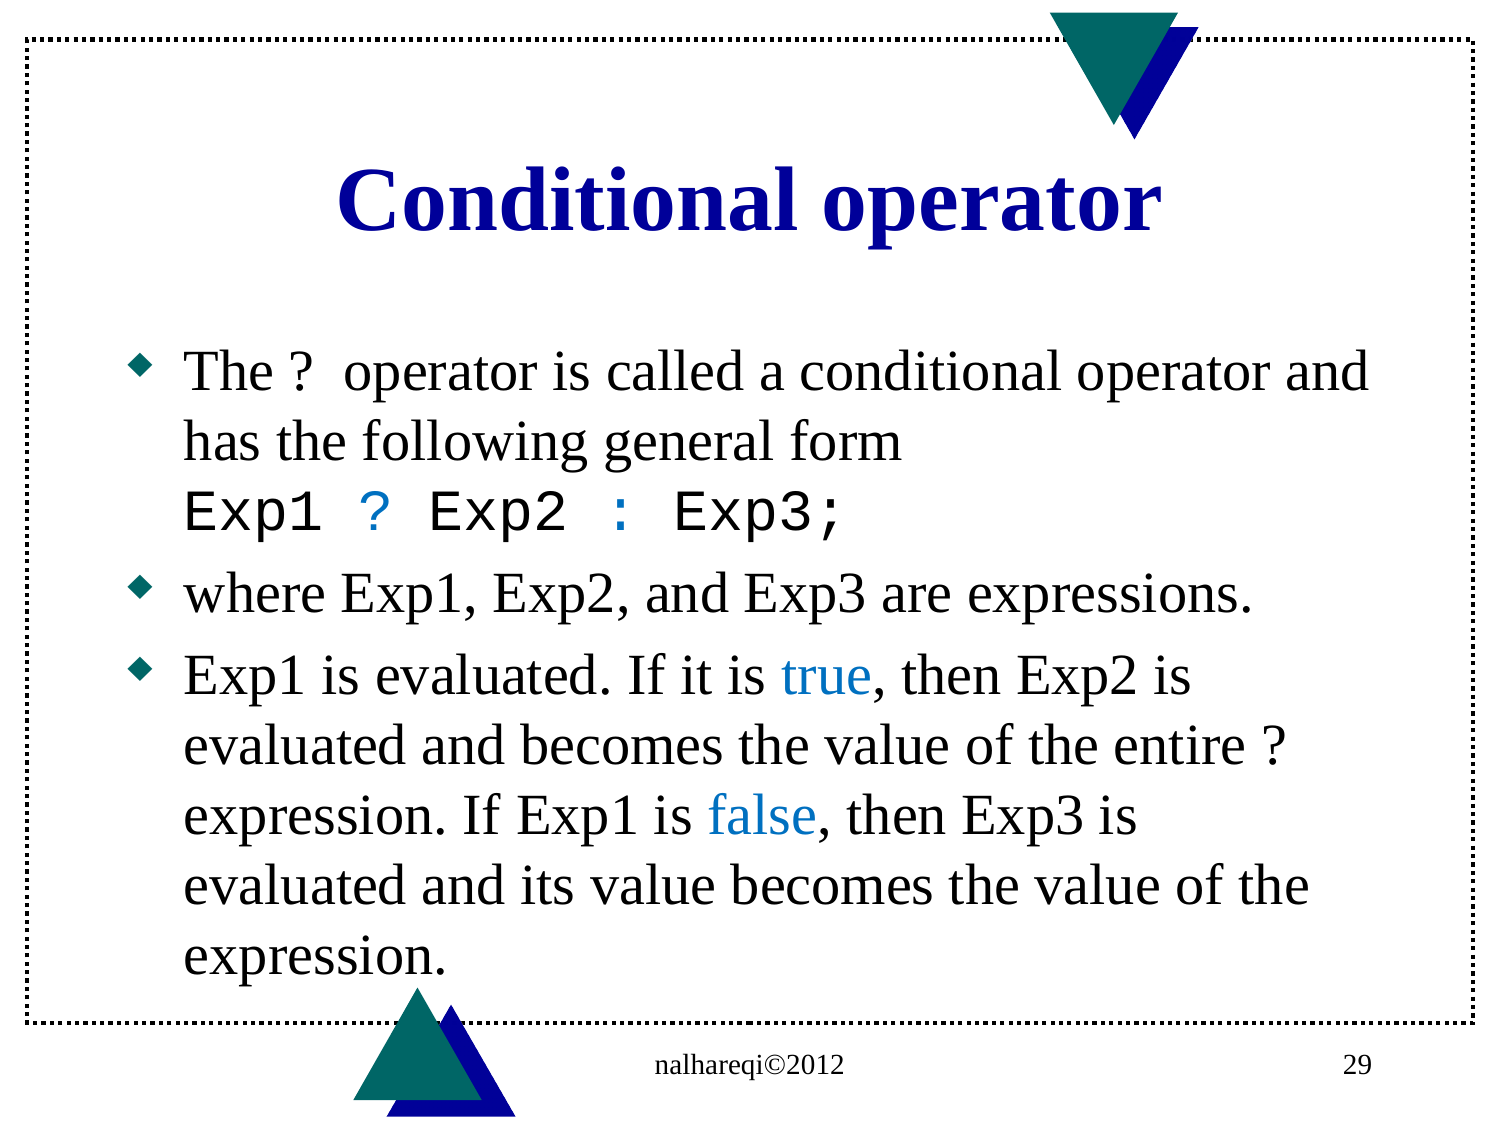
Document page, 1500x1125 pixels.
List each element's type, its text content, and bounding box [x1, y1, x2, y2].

list The ? operator is called a conditional operator and has the following general form Exp1 ? Exp2 : Exp3; where Exp1, Exp2, and Exp3 are expressions. Exp1 is evaluated. If it is true, then Exp2 is evaluated and becomes the value of the entire ? expression. If Exp1 is false, then Exp3 is evaluated and its value becomes the value of the expression. [112, 324, 1388, 1001]
slide_number 29 [1074, 1024, 1388, 1101]
footer nalhareqi©2012 [512, 1024, 988, 1101]
title Conditional operator [112, 99, 1388, 288]
